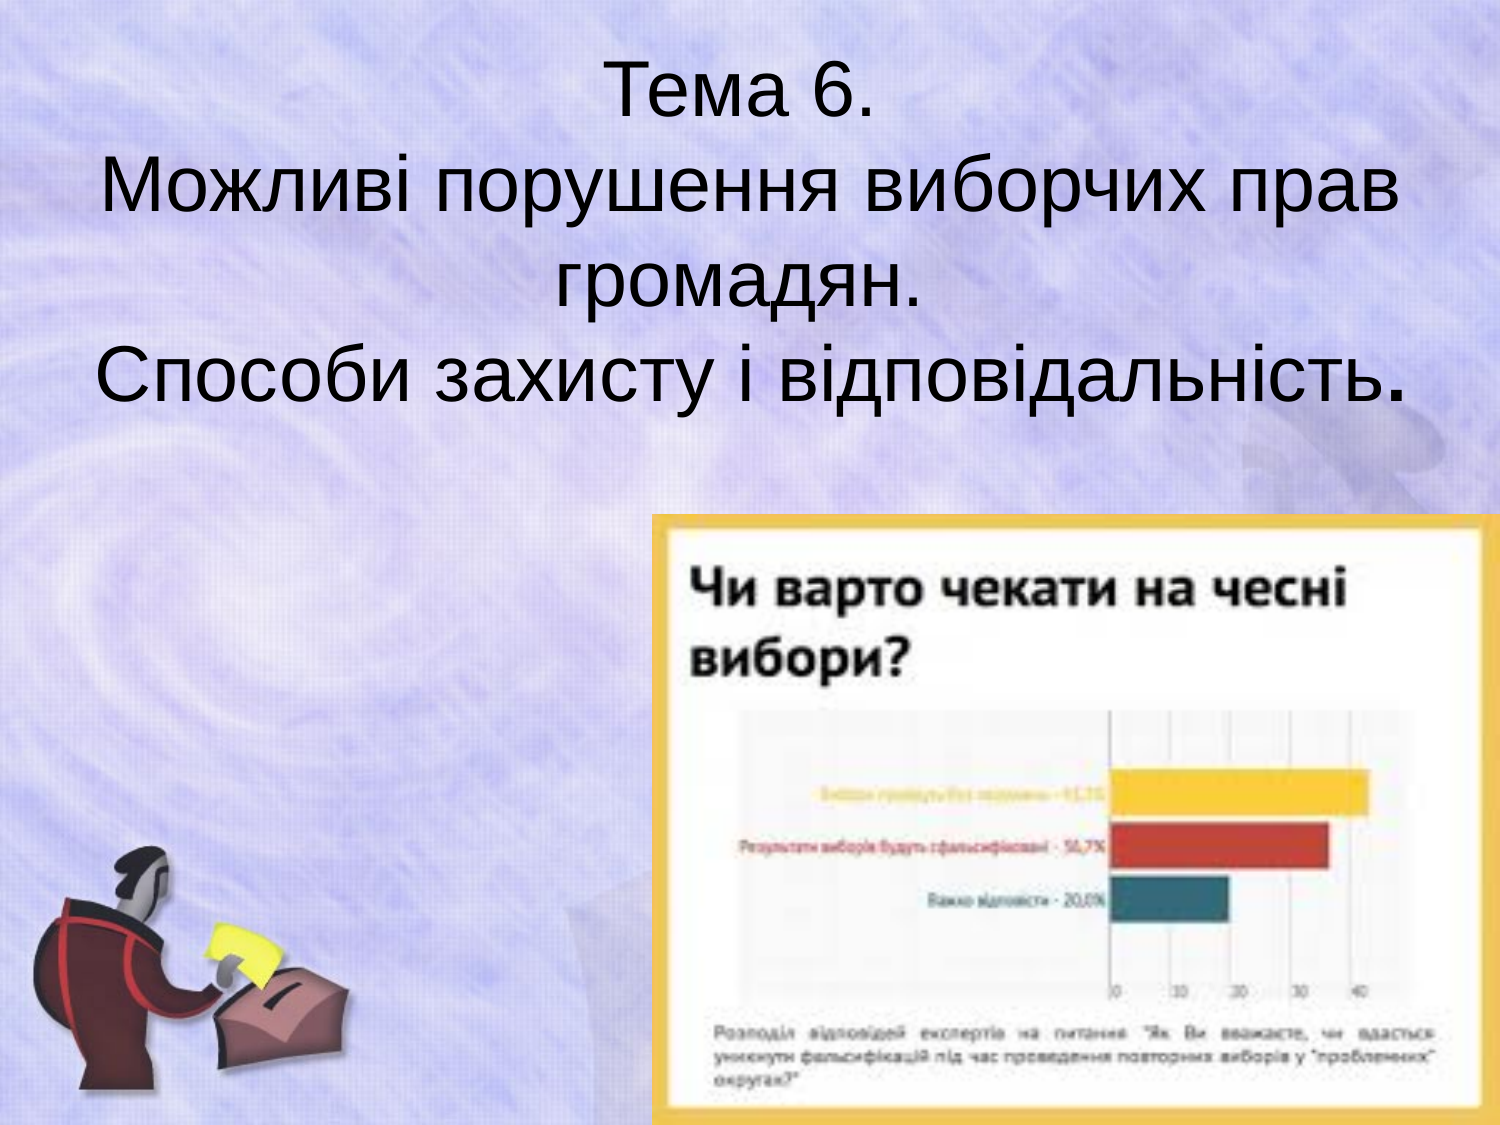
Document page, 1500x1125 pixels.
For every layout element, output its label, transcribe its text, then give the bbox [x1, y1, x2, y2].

title Тема 6. Можливі порушення виборчих прав громадян. Способи захисту і відповідальність. [65, 0, 1437, 516]
picture [0, 0, 1500, 1125]
